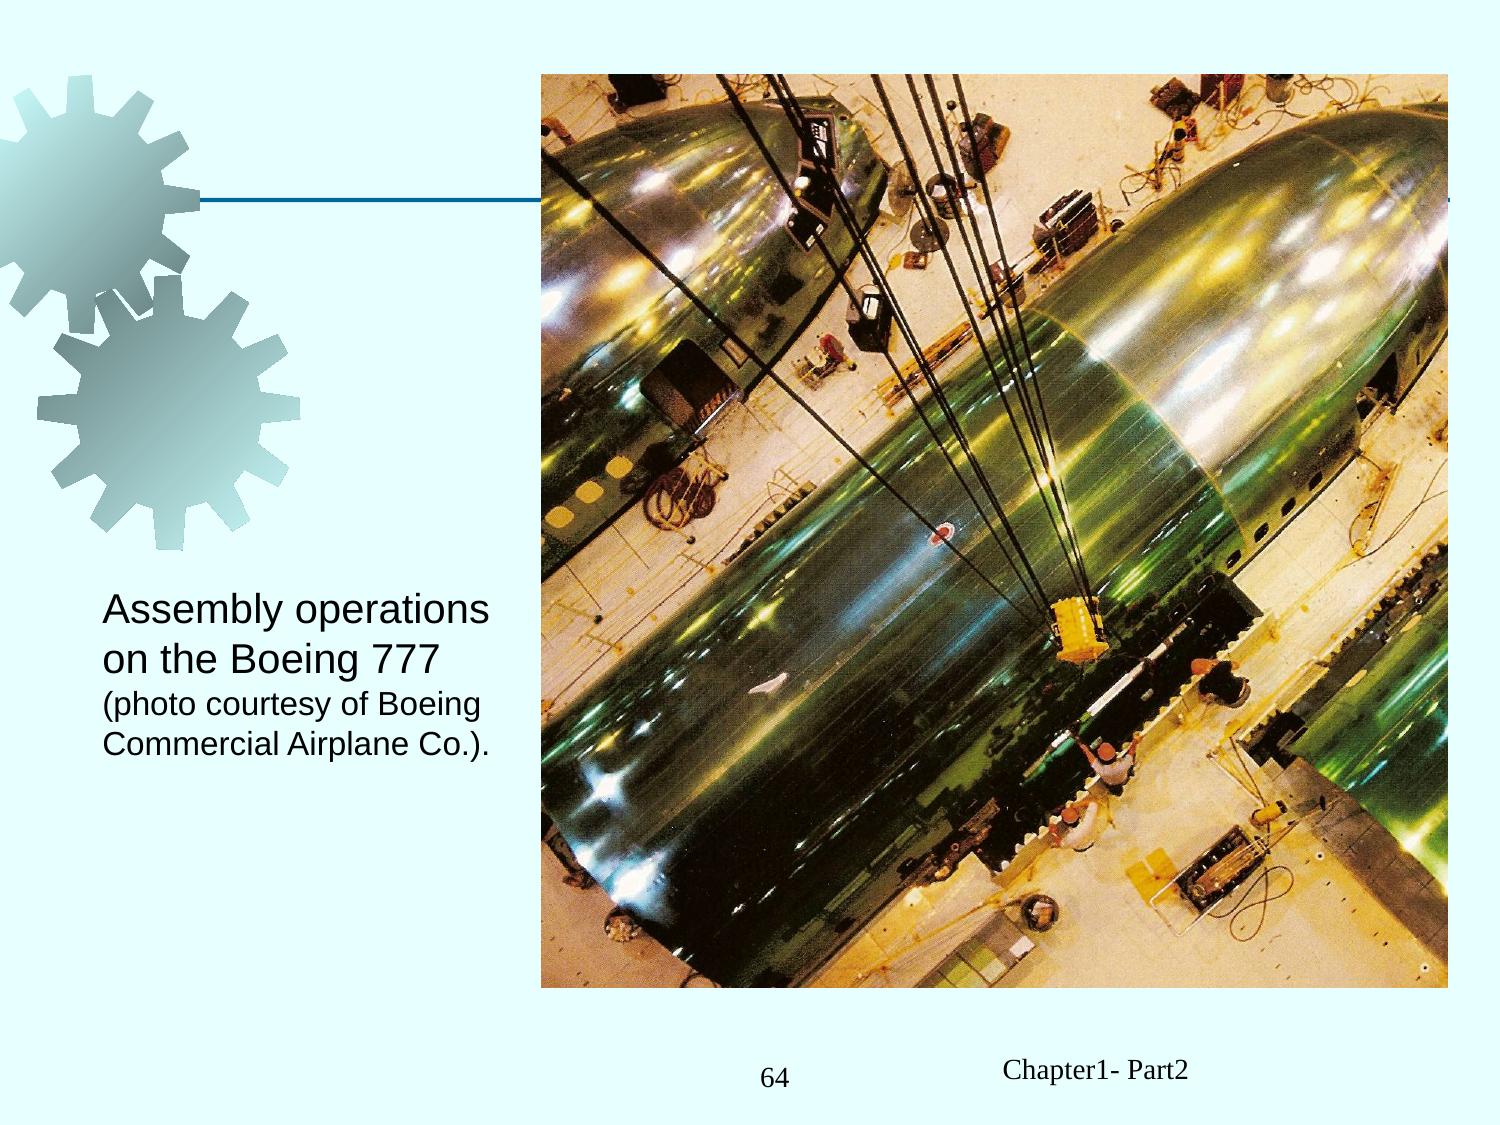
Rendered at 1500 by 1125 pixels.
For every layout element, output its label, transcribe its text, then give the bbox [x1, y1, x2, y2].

text_box Assembly operations on the Boeing 777 (photo courtesy of Boeing Commercial Airplane Co.). [87, 574, 525, 770]
picture [541, 74, 1448, 988]
footer Chapter1- Part2 [987, 1042, 1463, 1122]
slide_number 64 [599, 1050, 951, 1125]
